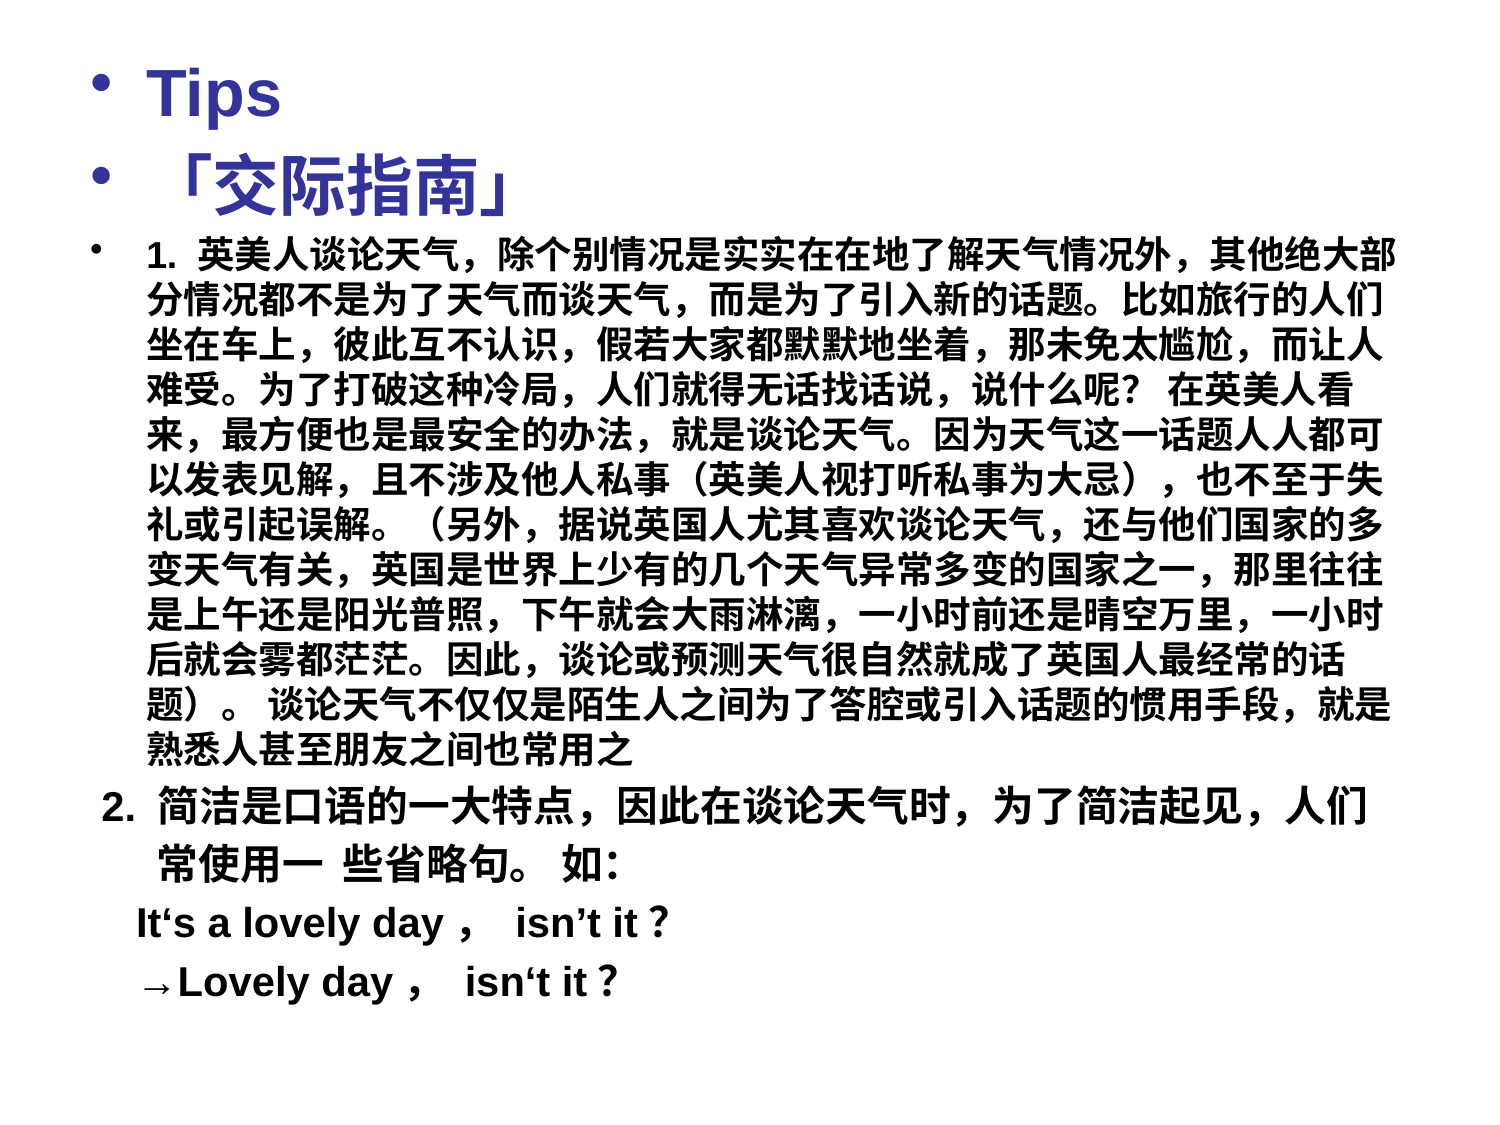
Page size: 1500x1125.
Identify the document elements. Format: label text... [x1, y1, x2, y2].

list Tips 「交际指南」 1. 英美人谈论天气，除个别情况是实实在在地了解天气情况外，其他绝大部分情况都不是为了天气而谈天气，而是为了引入新的话题。比如旅行的人们坐在车上，彼此互不认识，假若大家都默默地坐着，那未免太尴尬，而让人难受。为了打破这种冷局，人们就得无话找话说，说什么呢？ 在英美人看来，最方便也是最安全的办法，就是谈论天气。因为天气这一话题人人都可以发表见解，且不涉及他人私事（英美人视打听私事为大忌），也不至于失礼或引起误解。（另外，据说英国人尤其喜欢谈论天气，还与他们国家的多变天气有关，英国是世界上少有的几个天气异常多变的国家之一，那里往往是上午还是阳光普照，下午就会大雨淋漓，一小时前还是晴空万里，一小时后就会雾都茫茫。因此，谈论或预测天气很自然就成了英国人最经常的话题）。 谈论天气不仅仅是陌生人之间为了答腔或引入话题的惯用手段，就是熟悉人甚至朋友之间也常用之 2. 简洁是口语的一大特点，因此在谈论天气时，为了简洁起见，人们 常使用一 些省略句。 如： It‘s a lovely day， isn’t it？ →Lovely day， isn‘t it？ [75, 42, 1425, 1071]
